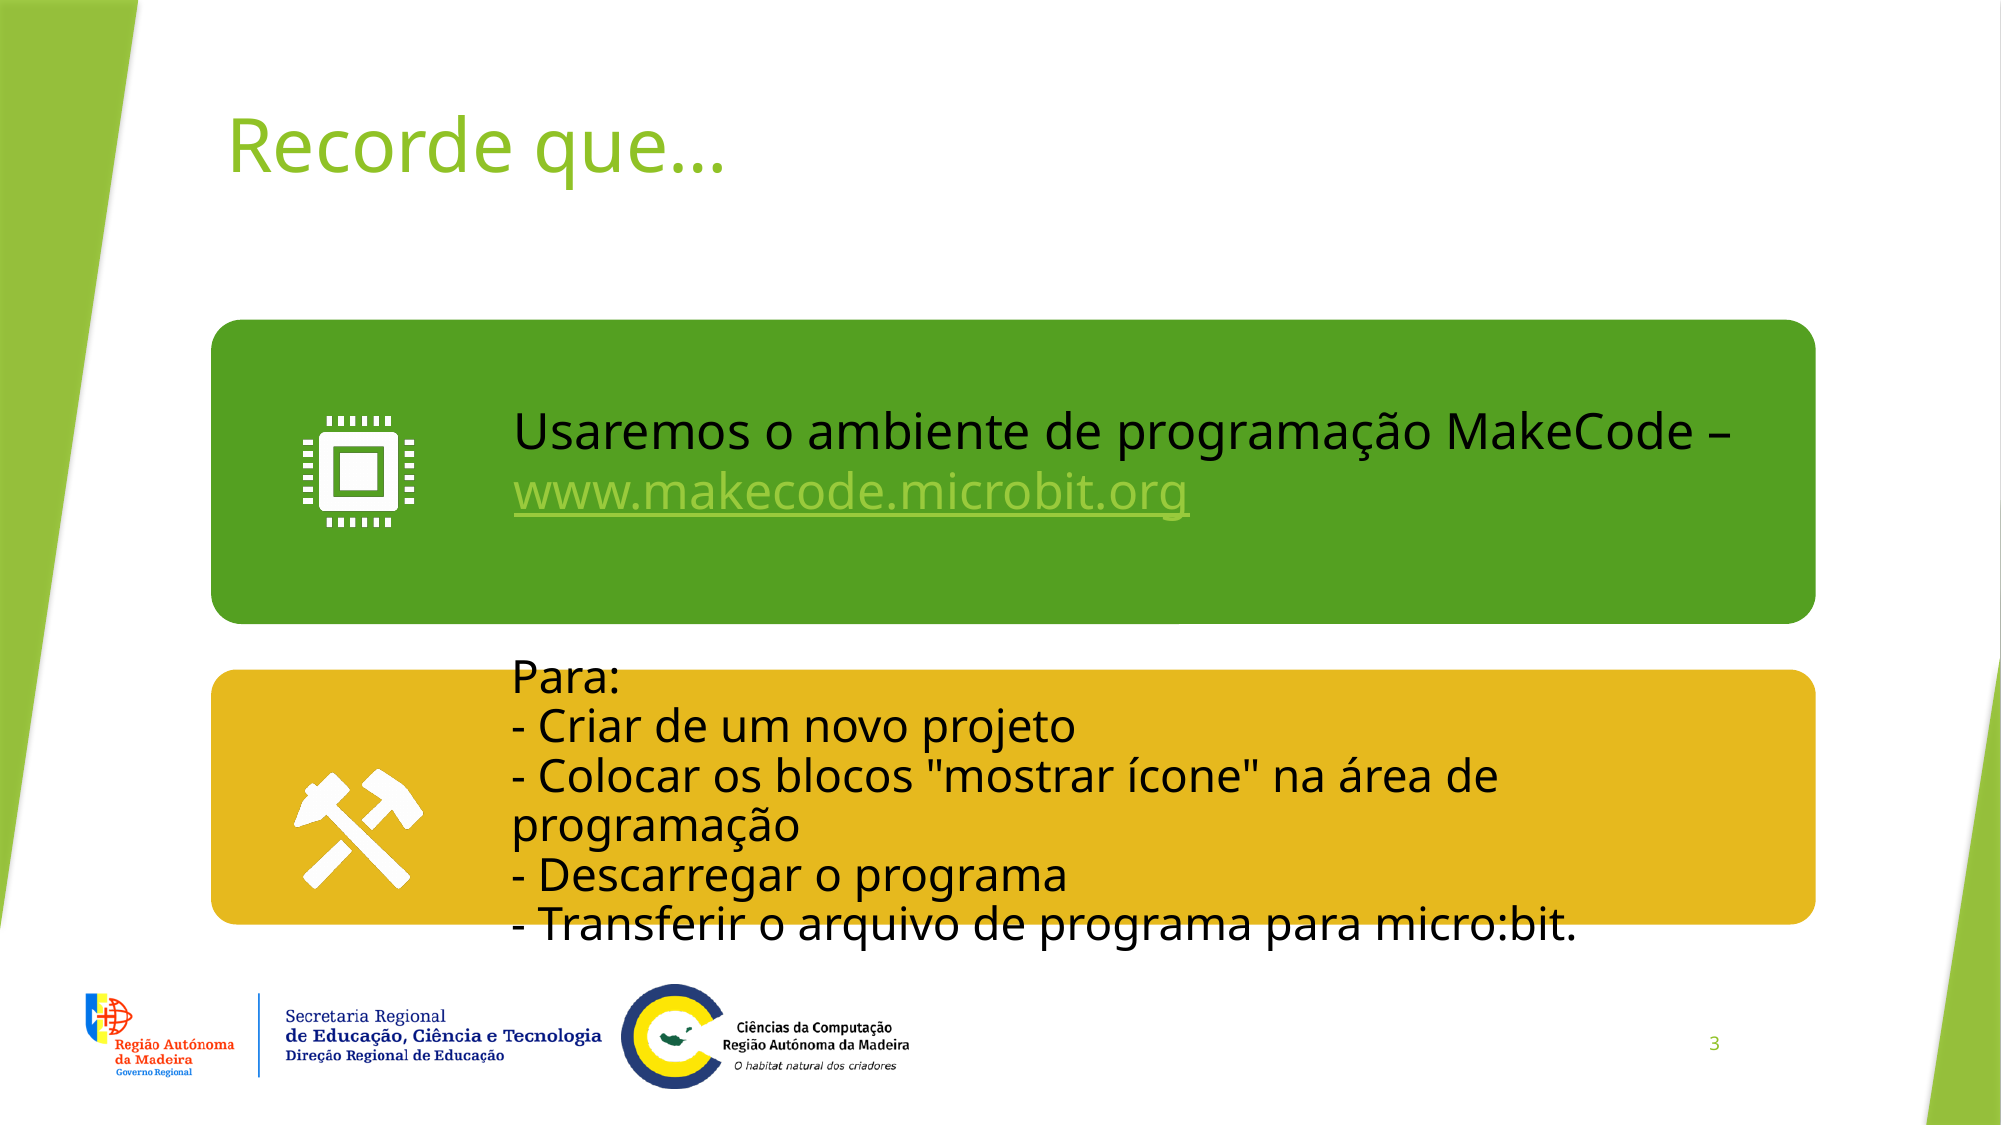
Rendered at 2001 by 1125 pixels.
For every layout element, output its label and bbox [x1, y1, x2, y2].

text_box [0, 0, 2000, 1125]
text_box [76, 983, 910, 1090]
text_box [210, 319, 1817, 1015]
